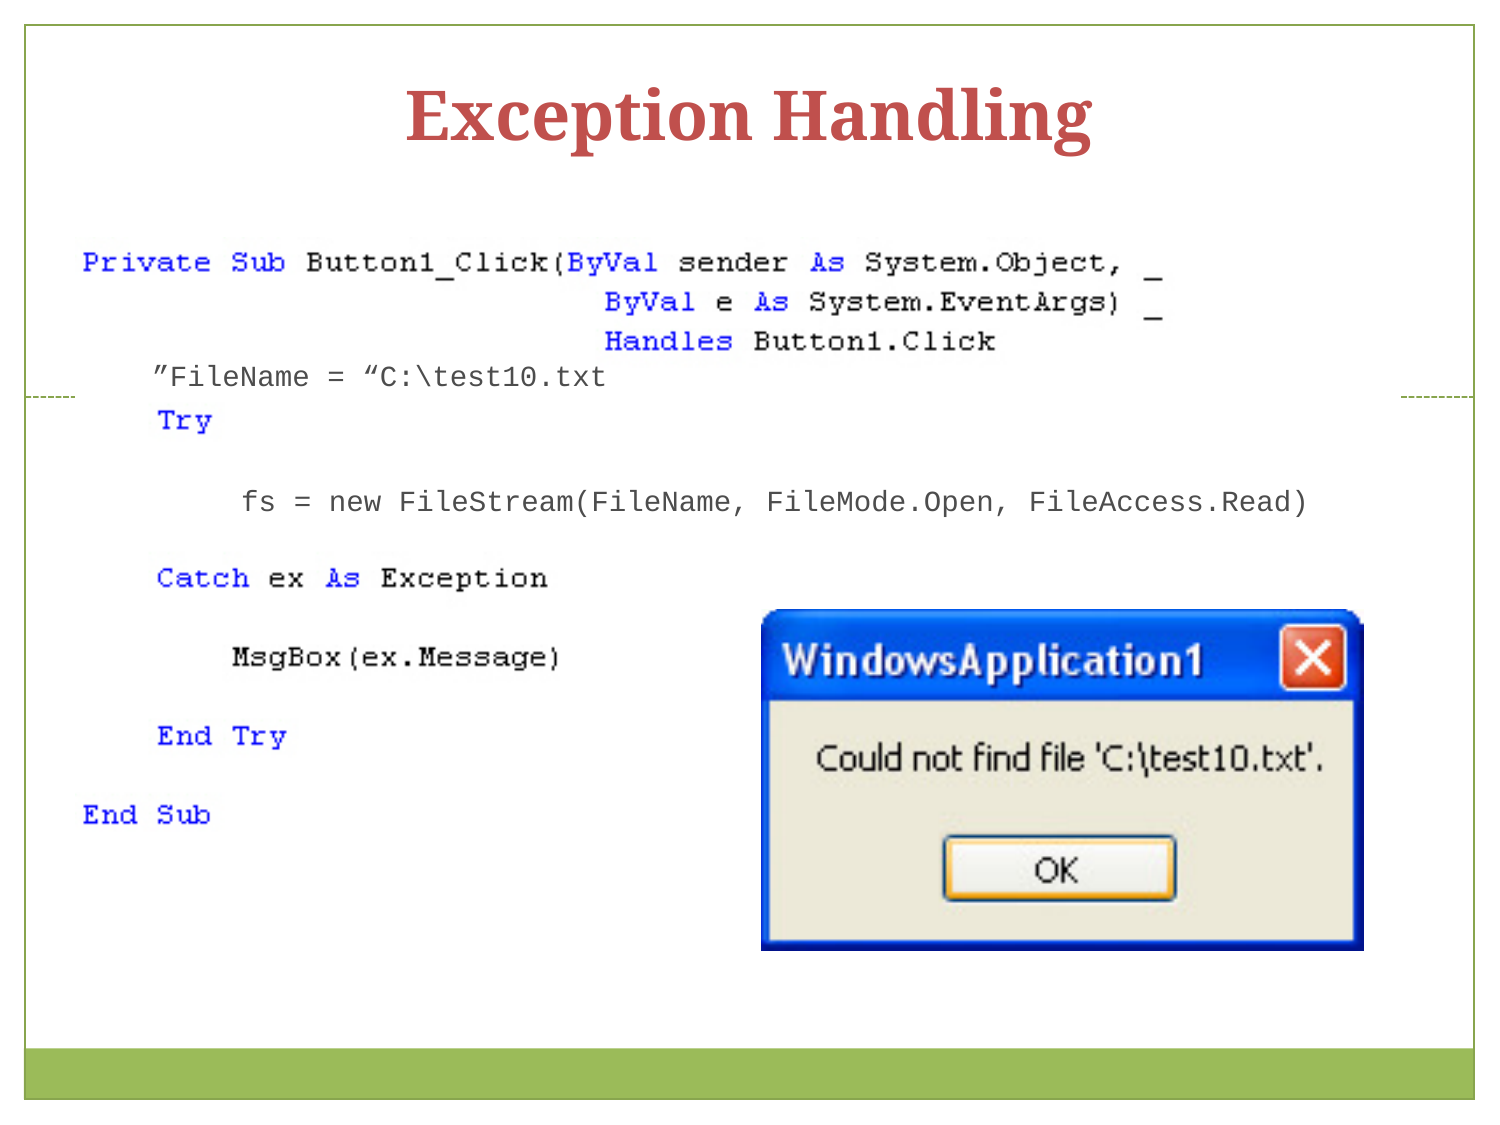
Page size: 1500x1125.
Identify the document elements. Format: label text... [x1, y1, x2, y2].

title Exception Handling [49, 37, 1450, 162]
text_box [74, 237, 1401, 834]
picture [761, 609, 1364, 951]
